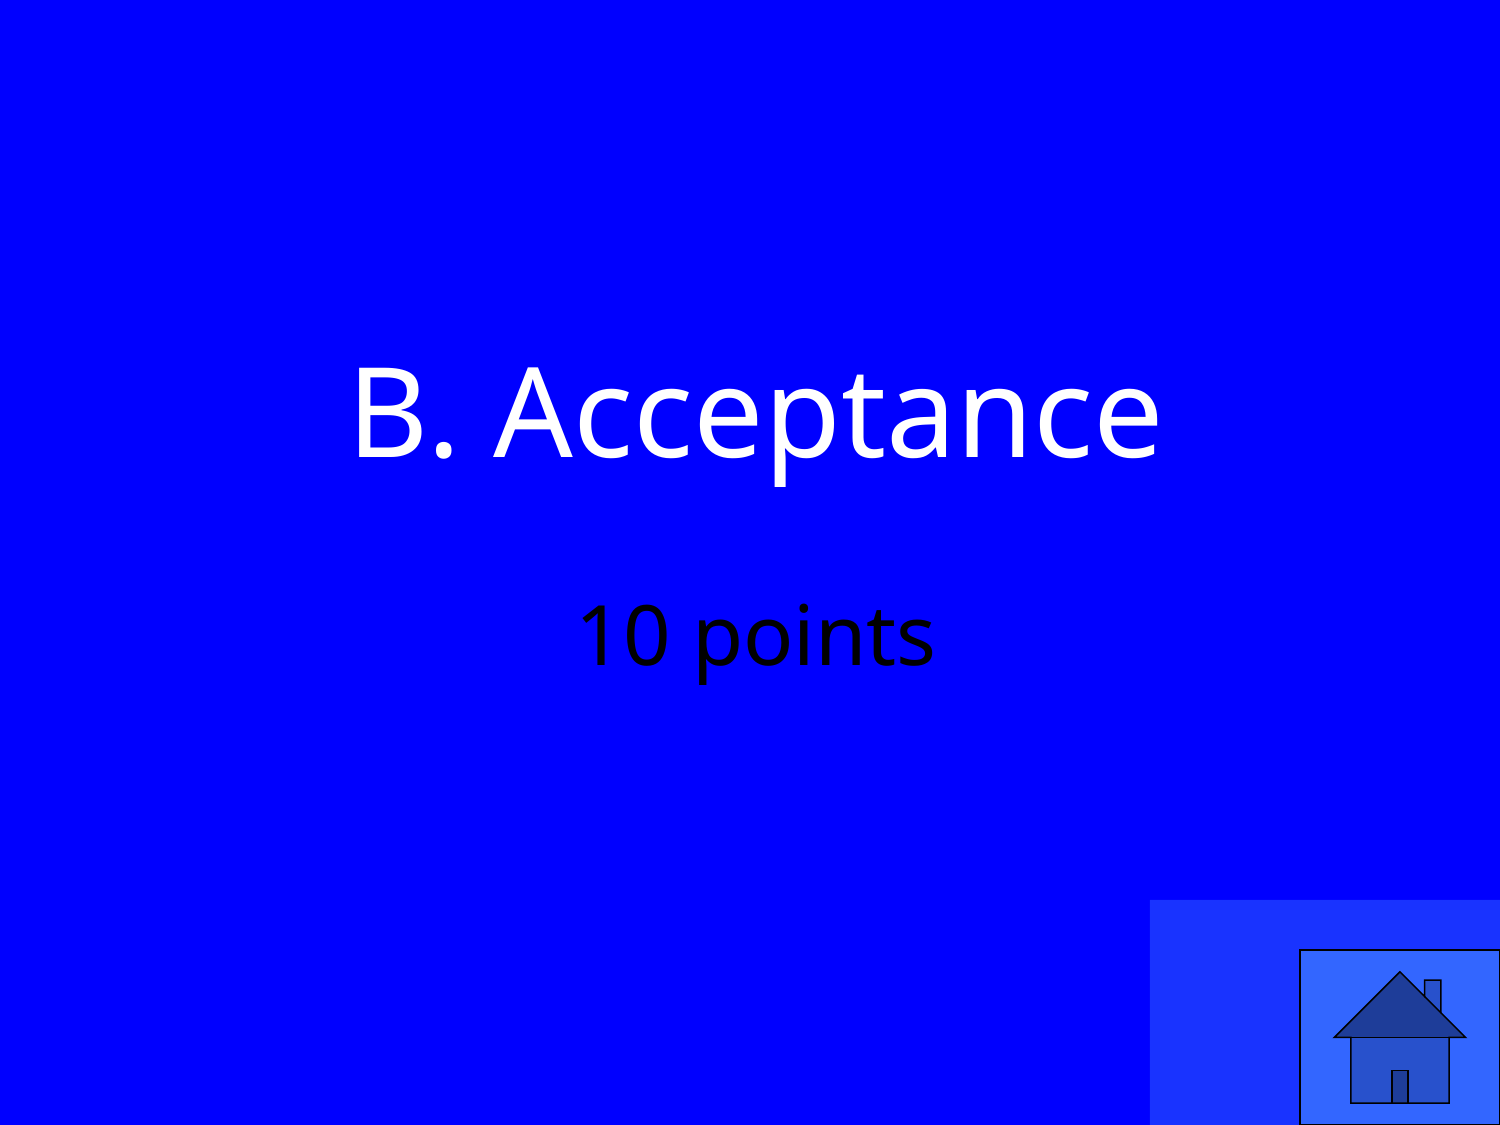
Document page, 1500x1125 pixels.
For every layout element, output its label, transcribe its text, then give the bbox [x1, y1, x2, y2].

text_box B. Acceptance 10 points [124, 324, 1388, 690]
text_box [1299, 950, 1500, 1125]
text_box [1149, 899, 1500, 1125]
